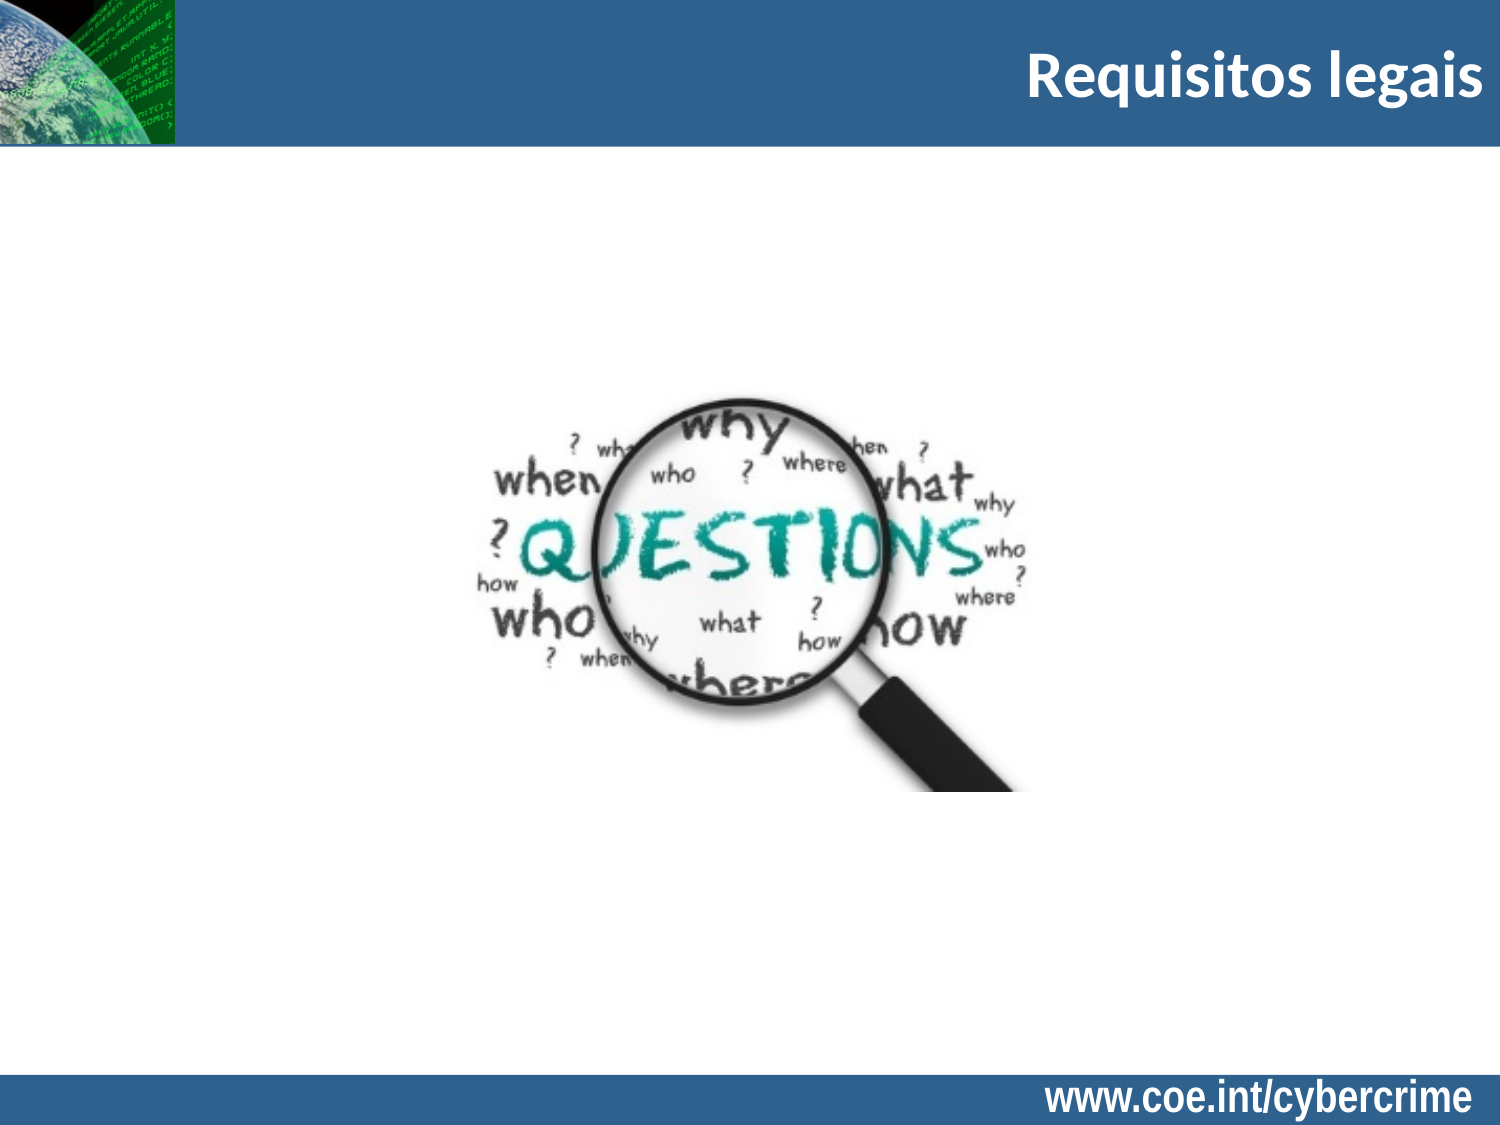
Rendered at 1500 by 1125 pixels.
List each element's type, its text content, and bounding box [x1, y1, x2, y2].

text_box [0, 1073, 1030, 1125]
text_box Requisitos legais [177, 0, 1500, 149]
text_box www.coe.int/cybercrime [1030, 1059, 1500, 1125]
picture [443, 332, 1057, 793]
picture [0, 0, 175, 144]
